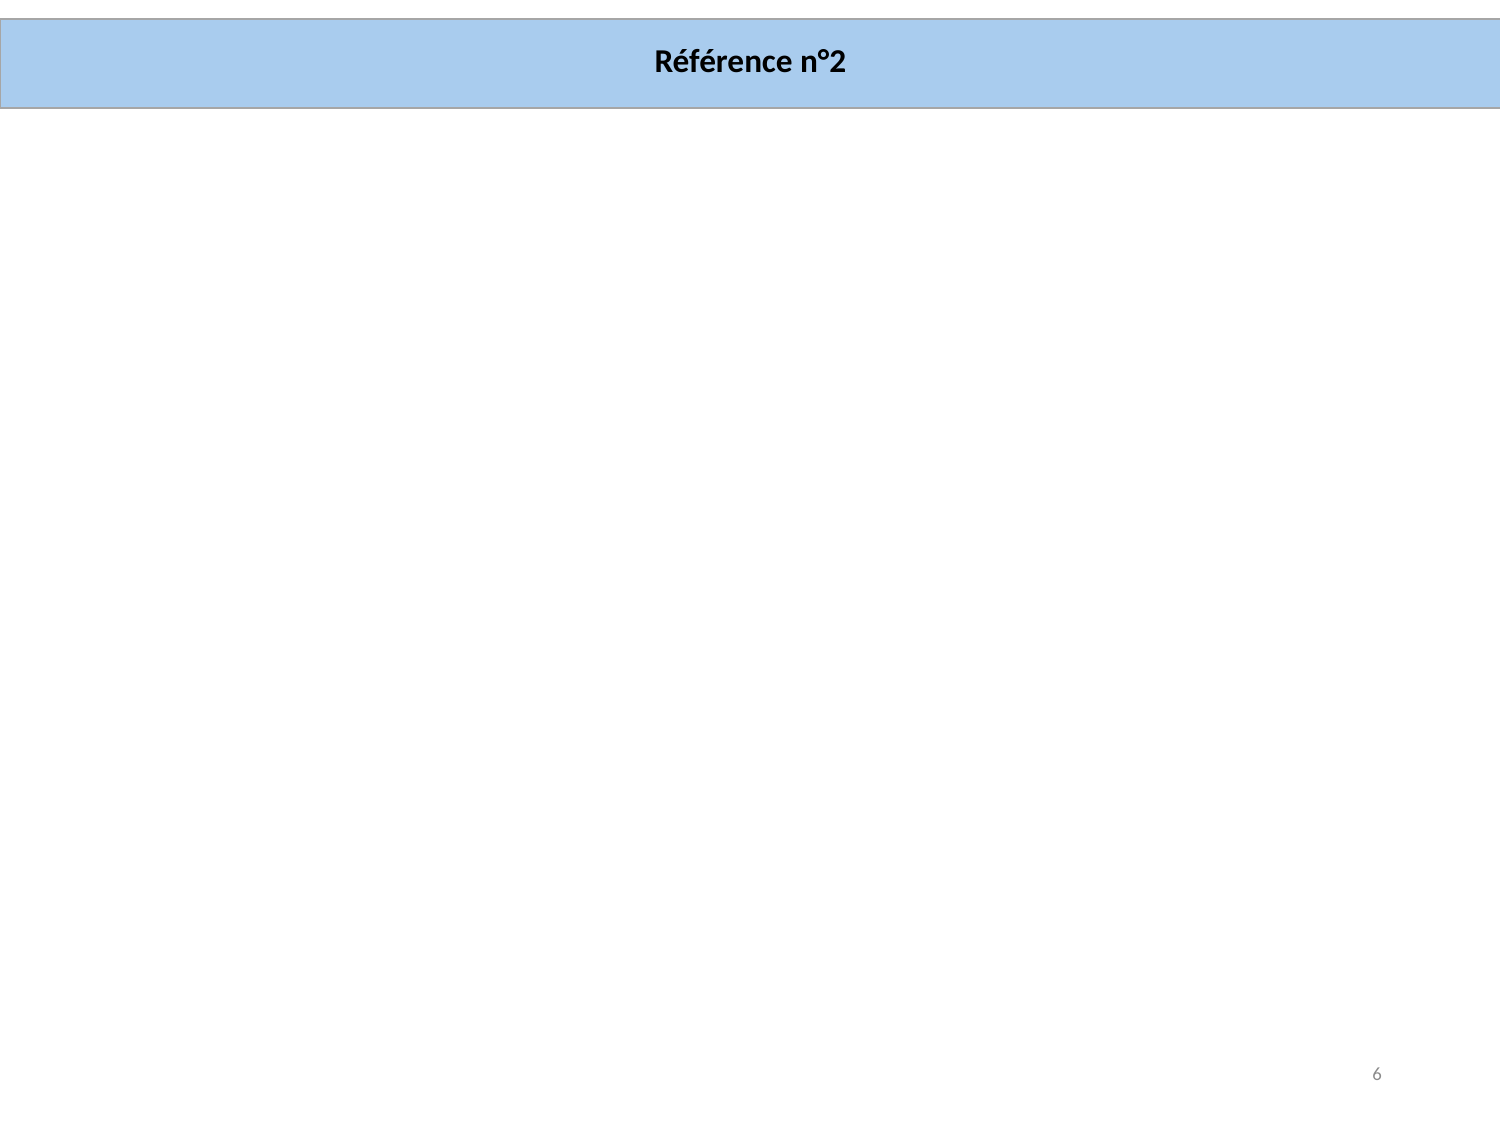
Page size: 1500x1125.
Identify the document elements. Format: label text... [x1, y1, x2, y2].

table_header Référence n°2 [1, 20, 1500, 107]
slide_number 6 [1059, 1042, 1397, 1103]
